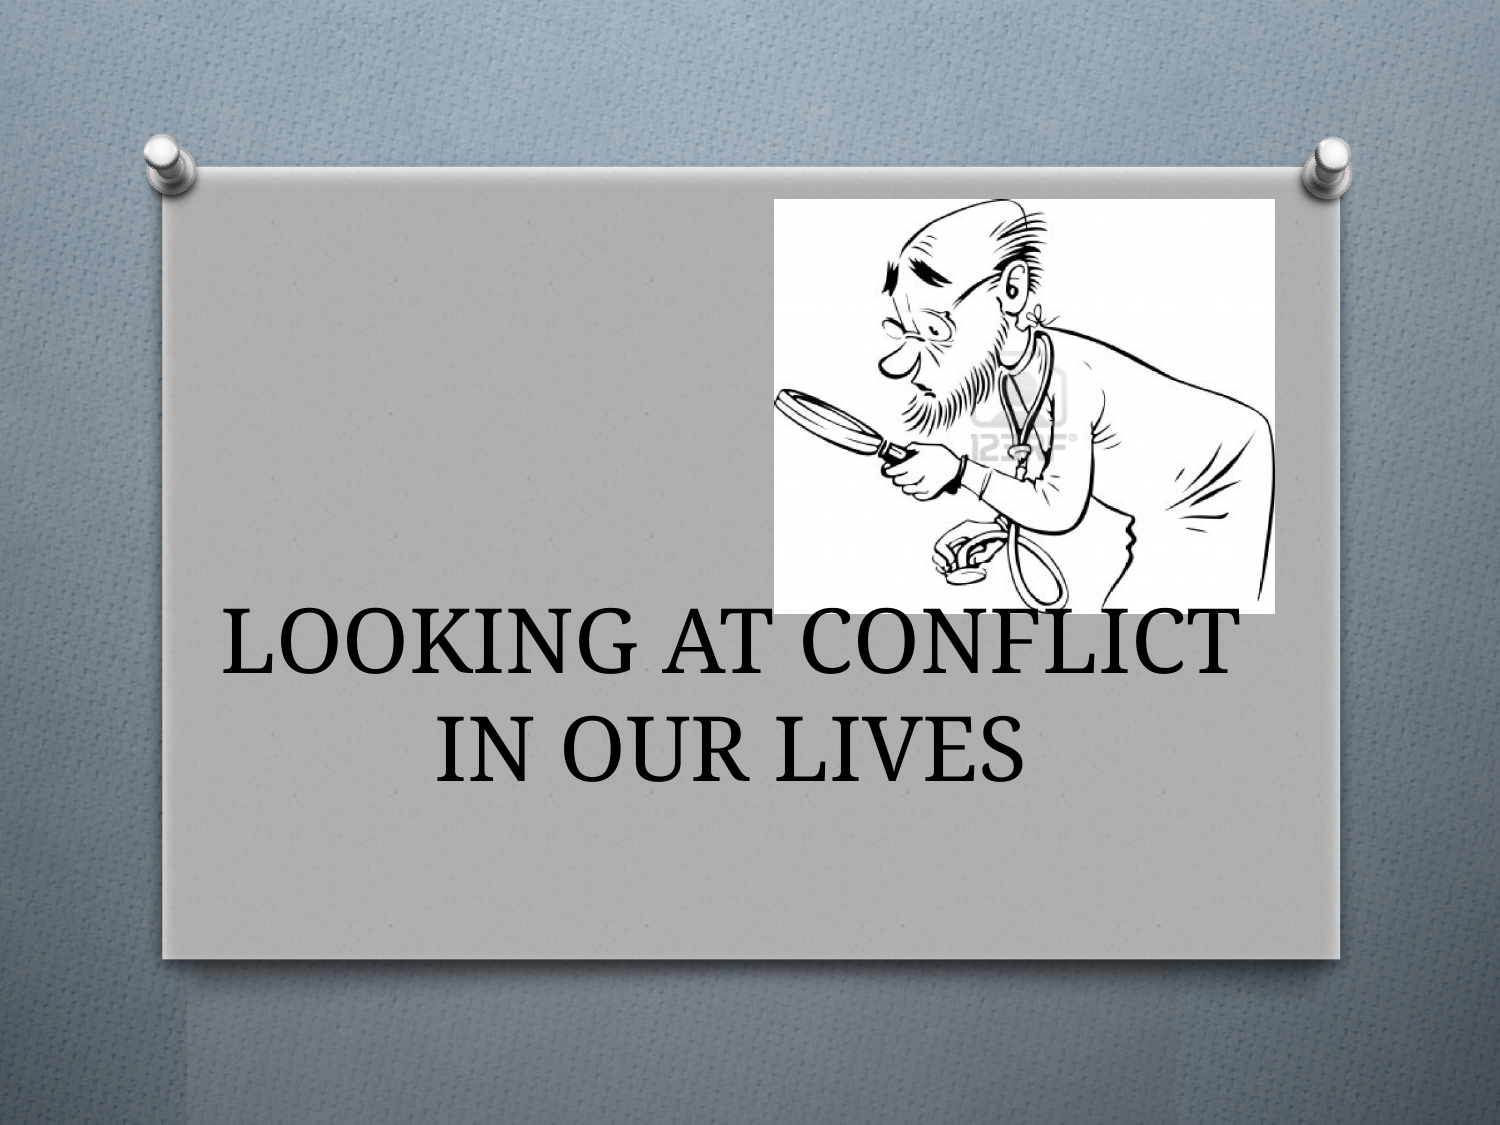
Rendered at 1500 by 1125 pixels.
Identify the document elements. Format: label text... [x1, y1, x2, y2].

picture [1274, 109, 1396, 230]
picture [112, 100, 235, 224]
picture [774, 199, 1276, 614]
title LOOKING AT CONFLICT IN OUR LIVES [174, 500, 1288, 807]
